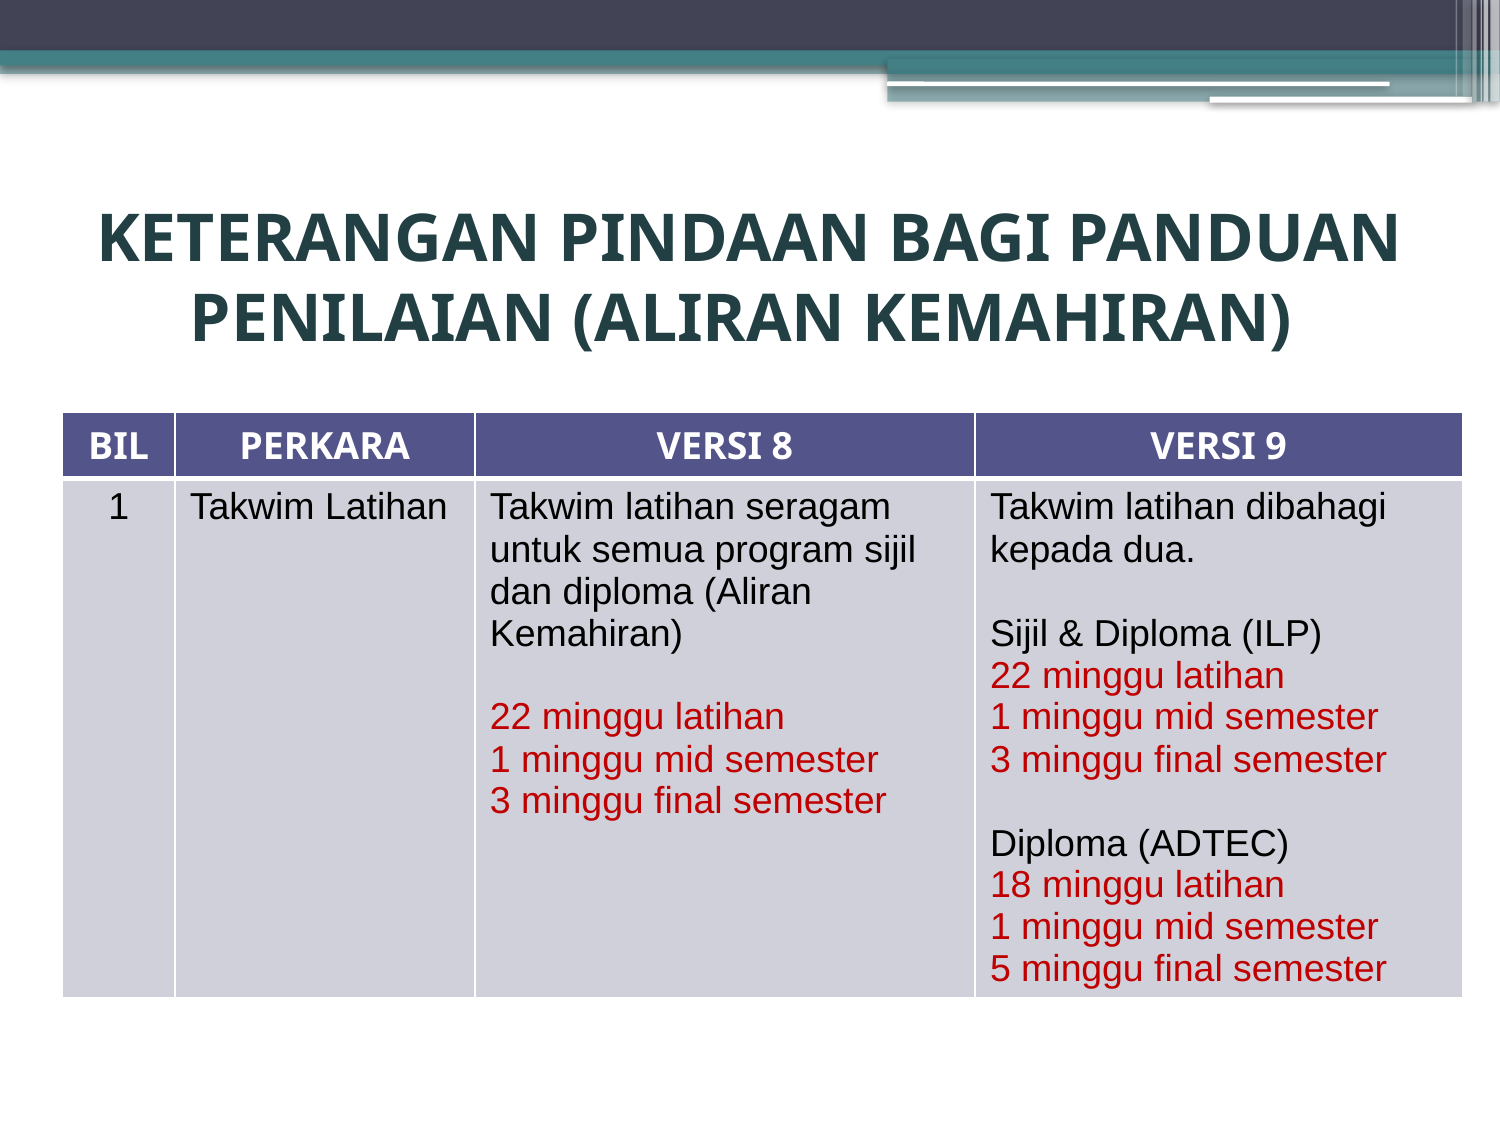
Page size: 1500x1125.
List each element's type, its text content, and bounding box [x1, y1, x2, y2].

table_header BIL [63, 413, 174, 476]
table_cell Takwim Latihan [176, 481, 474, 997]
table_header VERSI 9 [976, 413, 1462, 476]
table_header VERSI 8 [476, 413, 974, 476]
title KETERANGAN PINDAAN BAGI PANDUAN PENILAIAN (ALIRAN KEMAHIRAN) [75, 187, 1425, 363]
table_cell Takwim latihan seragam untuk semua program sijil dan diploma (Aliran Kemahiran) 22 minggu latihan 1 minggu mid semester 3 minggu final semester [476, 481, 974, 997]
table_cell Takwim latihan dibahagi kepada dua. Sijil & Diploma (ILP) 22 minggu latihan 1 minggu mid semester 3 minggu final semester Diploma (ADTEC) 18 minggu latihan 1 minggu mid semester 5 minggu final semester [976, 481, 1462, 997]
table_header PERKARA [176, 413, 474, 476]
table_cell 1 [63, 481, 174, 997]
